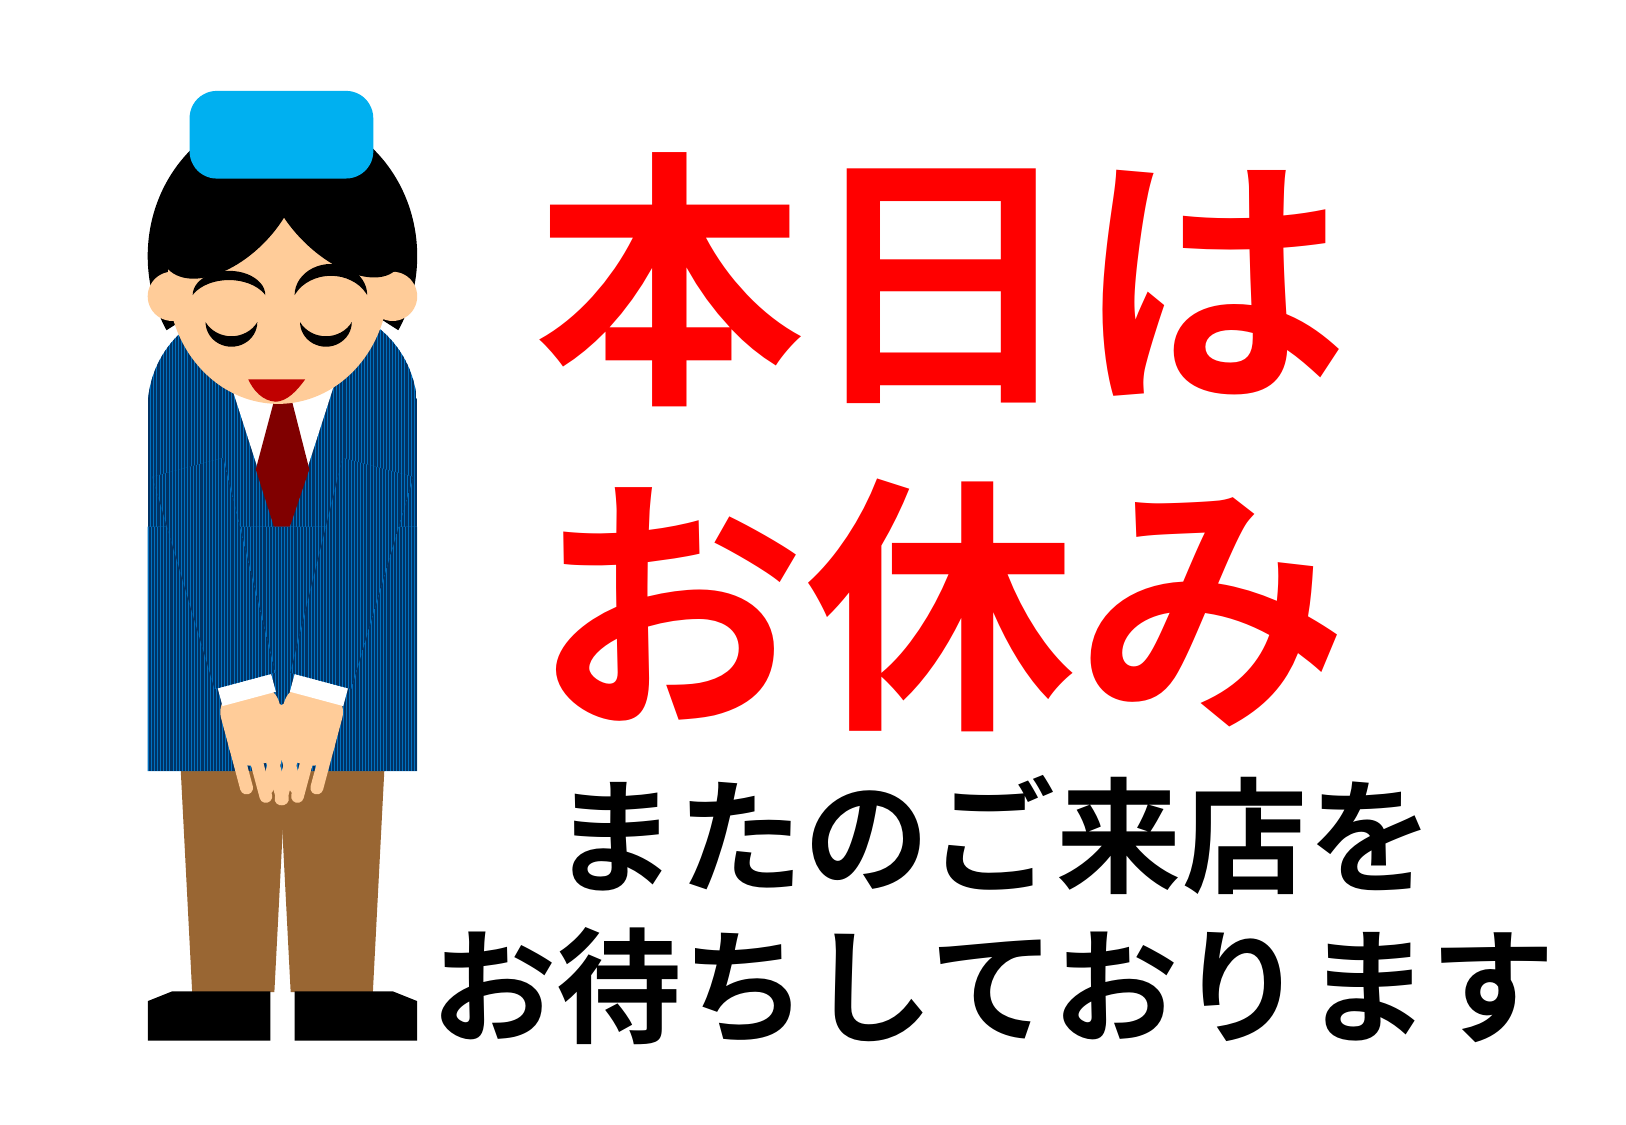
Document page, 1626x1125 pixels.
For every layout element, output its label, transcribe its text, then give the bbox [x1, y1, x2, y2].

text_box またのご来店を お待ちしております [388, 750, 1600, 1066]
text_box 本日は お休み [422, 104, 1563, 750]
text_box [143, 90, 418, 1041]
